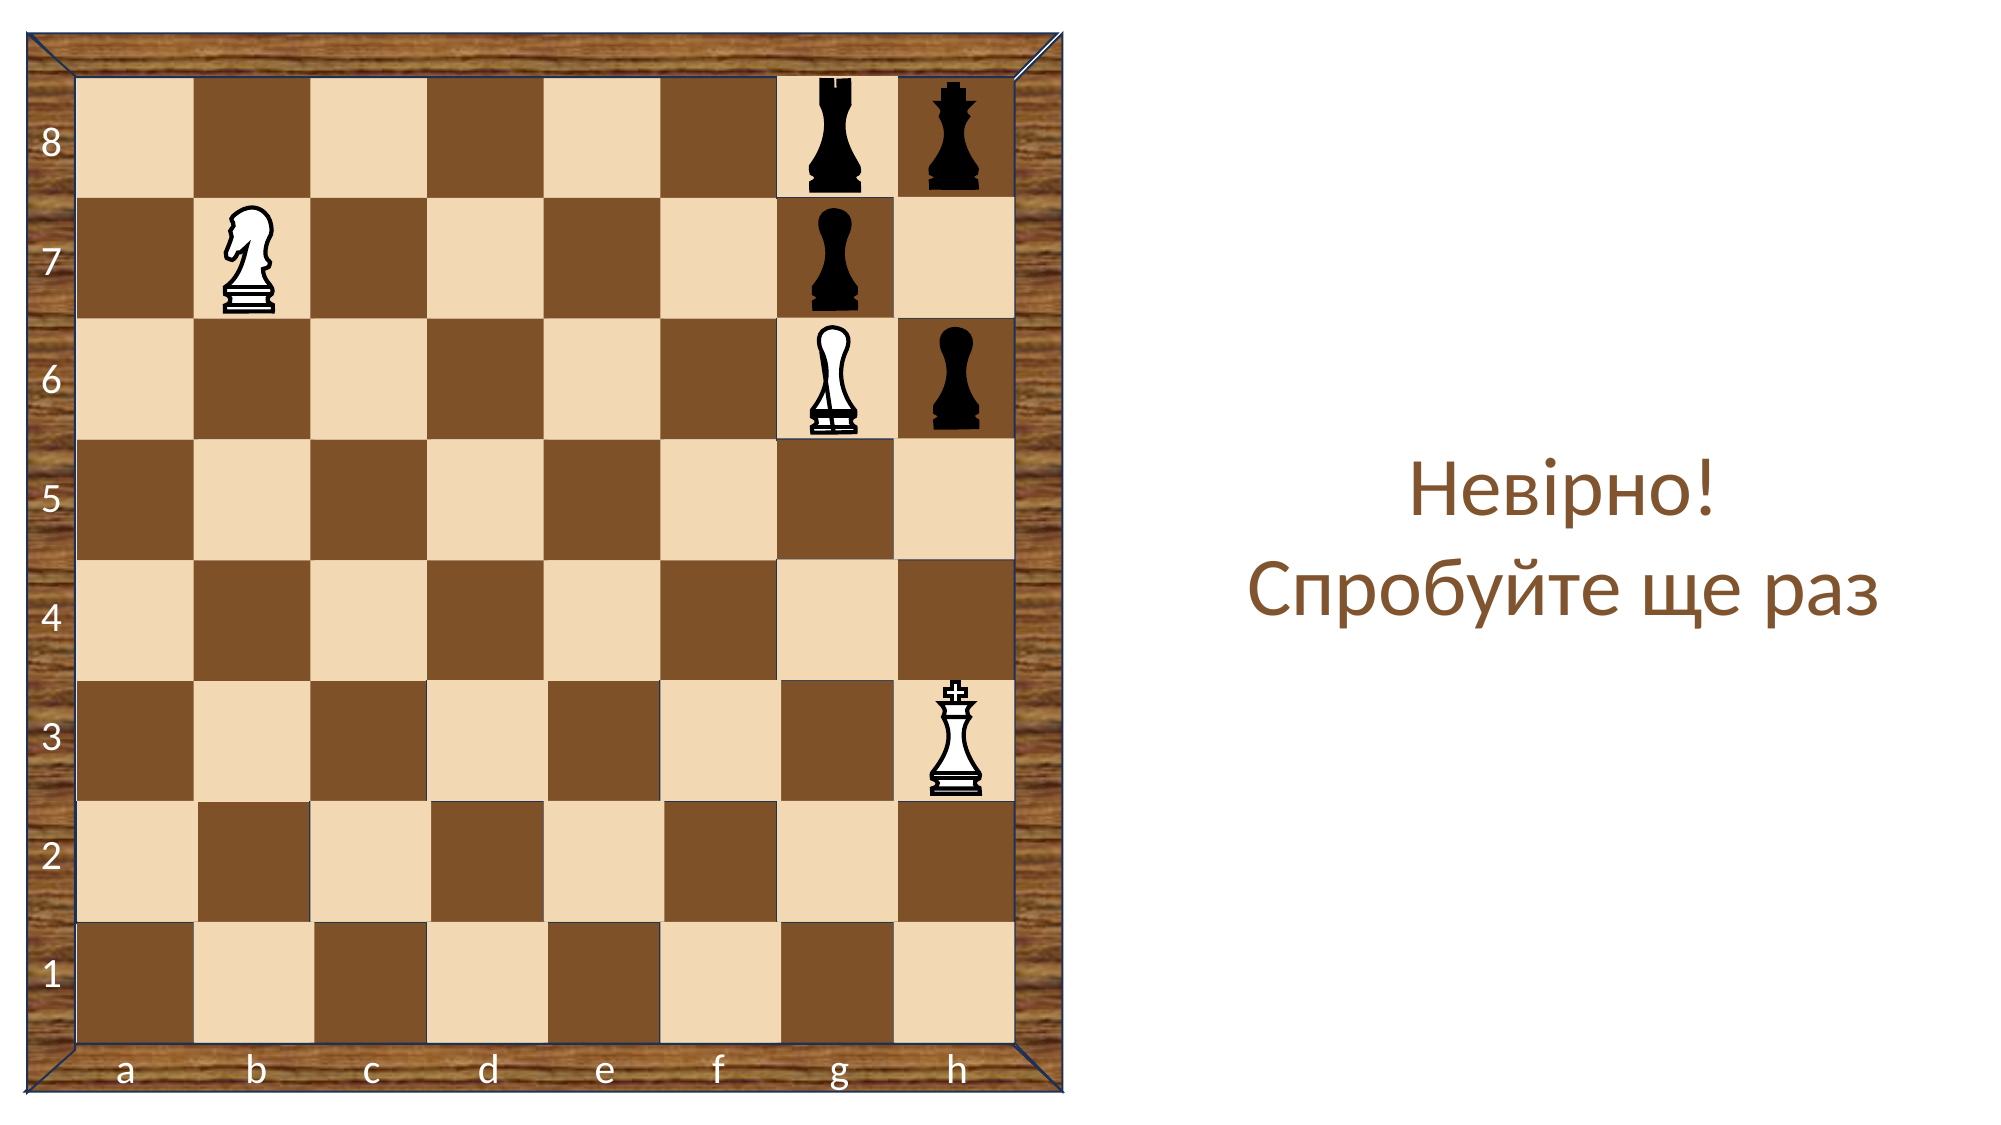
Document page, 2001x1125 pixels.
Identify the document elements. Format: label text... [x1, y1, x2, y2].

text_box [543, 79, 659, 197]
text_box [26, 31, 77, 1096]
text_box [659, 921, 782, 1044]
text_box [549, 923, 659, 1042]
text_box [543, 318, 659, 439]
text_box [543, 439, 659, 559]
text_box [782, 923, 893, 1042]
text_box 3 [25, 701, 73, 767]
text_box [29, 32, 1060, 79]
text_box [193, 439, 309, 559]
text_box [309, 800, 432, 923]
text_box [426, 318, 543, 439]
text_box [395, 1042, 463, 1093]
text_box [309, 439, 426, 559]
text_box [899, 560, 1013, 679]
text_box 6 [25, 344, 73, 410]
text_box [659, 679, 782, 802]
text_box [931, 682, 980, 794]
text_box [77, 439, 193, 559]
text_box [309, 197, 426, 318]
text_box g [814, 1034, 862, 1100]
text_box [659, 559, 776, 679]
text_box e [579, 1034, 627, 1100]
text_box [899, 802, 1013, 921]
text_box [659, 79, 776, 197]
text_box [814, 211, 855, 308]
text_box Невірно! Спробуйте ще раз [1214, 425, 1914, 640]
text_box [148, 1042, 230, 1093]
text_box [776, 75, 899, 198]
text_box f [697, 1034, 745, 1100]
text_box [776, 558, 899, 681]
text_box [811, 327, 856, 433]
text_box [316, 923, 426, 1042]
text_box [426, 439, 543, 559]
text_box 8 [25, 107, 73, 172]
text_box [278, 1042, 348, 1093]
text_box [77, 923, 193, 1042]
text_box [309, 680, 426, 800]
text_box 7 [25, 226, 73, 291]
text_box [543, 800, 666, 923]
text_box [893, 679, 1015, 802]
text_box 2 [25, 820, 73, 885]
text_box 4 [25, 582, 73, 648]
text_box 5 [25, 463, 73, 529]
text_box [745, 1042, 814, 1093]
text_box [776, 800, 899, 923]
text_box [426, 559, 543, 679]
text_box h [931, 1034, 979, 1100]
text_box [893, 437, 1015, 560]
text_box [931, 84, 976, 187]
text_box [862, 1042, 931, 1093]
text_box [77, 79, 193, 197]
text_box b [230, 1034, 278, 1100]
text_box [309, 318, 426, 439]
text_box [77, 680, 193, 800]
text_box [549, 680, 659, 800]
text_box [659, 318, 776, 439]
text_box [199, 801, 309, 921]
text_box [776, 198, 893, 317]
text_box [193, 921, 316, 1044]
text_box [979, 1044, 1065, 1093]
text_box [426, 197, 543, 318]
text_box [782, 681, 893, 800]
text_box [76, 800, 199, 923]
text_box [659, 197, 776, 318]
text_box [193, 680, 309, 801]
text_box a [100, 1034, 148, 1100]
text_box [193, 559, 309, 680]
text_box [309, 559, 426, 680]
text_box c [348, 1034, 395, 1100]
text_box [193, 79, 309, 197]
text_box [666, 802, 776, 921]
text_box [936, 329, 977, 427]
text_box [426, 679, 549, 802]
text_box [1013, 30, 1064, 1090]
text_box [810, 80, 860, 191]
text_box [899, 319, 1013, 437]
text_box [627, 1042, 697, 1093]
text_box [77, 318, 193, 439]
text_box [77, 559, 193, 680]
text_box [193, 318, 309, 439]
text_box [776, 317, 899, 439]
text_box [543, 559, 659, 680]
text_box [193, 197, 309, 318]
text_box [543, 197, 659, 318]
text_box [893, 196, 1015, 319]
text_box [776, 439, 893, 558]
text_box [426, 79, 543, 197]
text_box [30, 1042, 100, 1093]
text_box [426, 921, 549, 1044]
text_box [511, 1042, 579, 1093]
text_box [659, 439, 776, 559]
text_box [432, 802, 543, 921]
text_box [309, 79, 426, 197]
text_box [893, 921, 1015, 1044]
text_box d [463, 1034, 511, 1100]
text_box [224, 207, 273, 312]
text_box 1 [25, 938, 73, 1004]
text_box [77, 197, 193, 318]
text_box [899, 79, 1014, 196]
